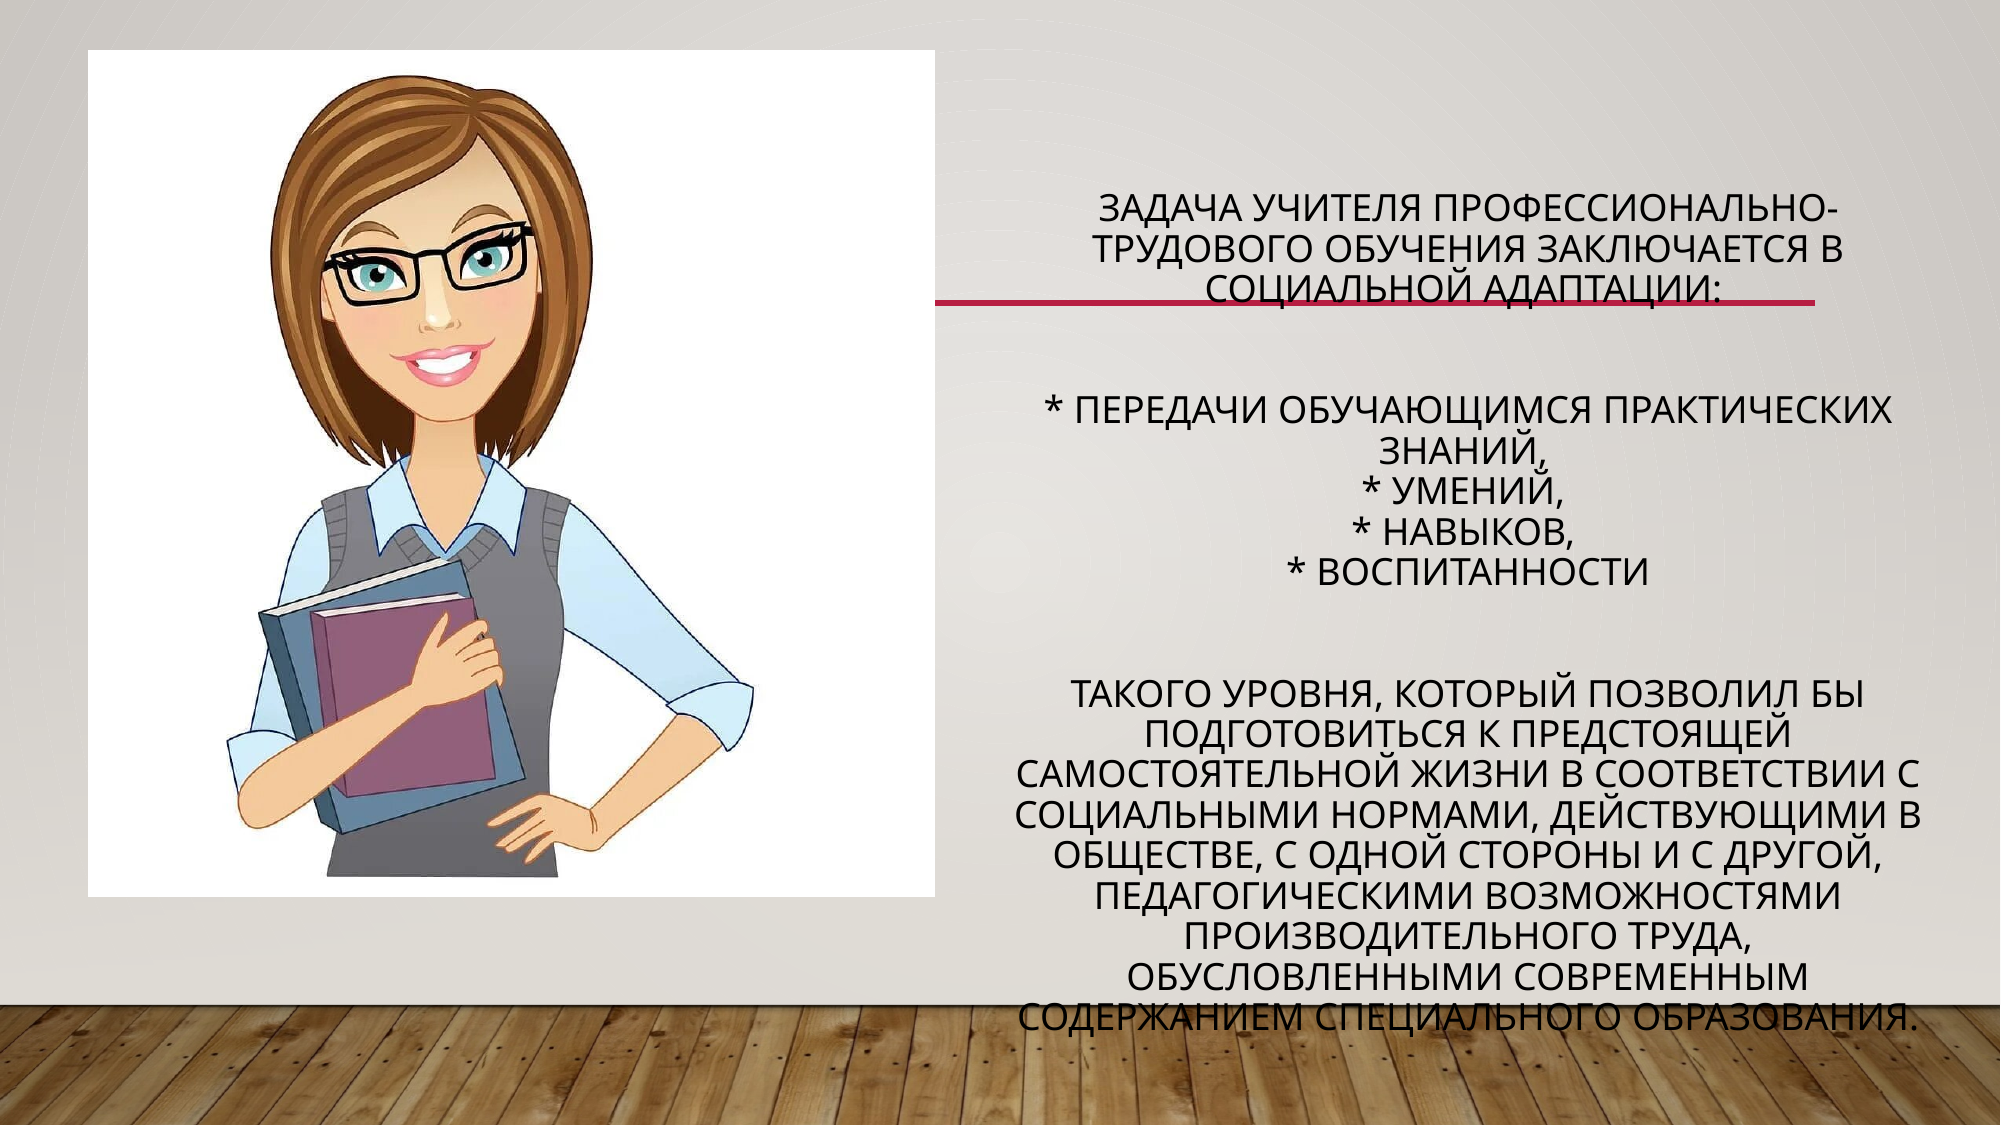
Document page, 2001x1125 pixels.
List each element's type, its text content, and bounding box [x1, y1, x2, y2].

picture [0, 1005, 2000, 1125]
title Задача учителя профессионально-трудового обучения заключается в социальной адаптации: * передачи обучающимся практических знаний, * умений, * навыков, * воспитанности такого уровня, который позволил бы подготовиться к предстоящей самостоятельной жизни в соответствии с социальными нормами, действующими в обществе, с одной стороны и с другой, педагогическими возможностями производительного труда, обусловленными современным содержанием специального образования. [992, 181, 1945, 1039]
picture [87, 49, 935, 897]
